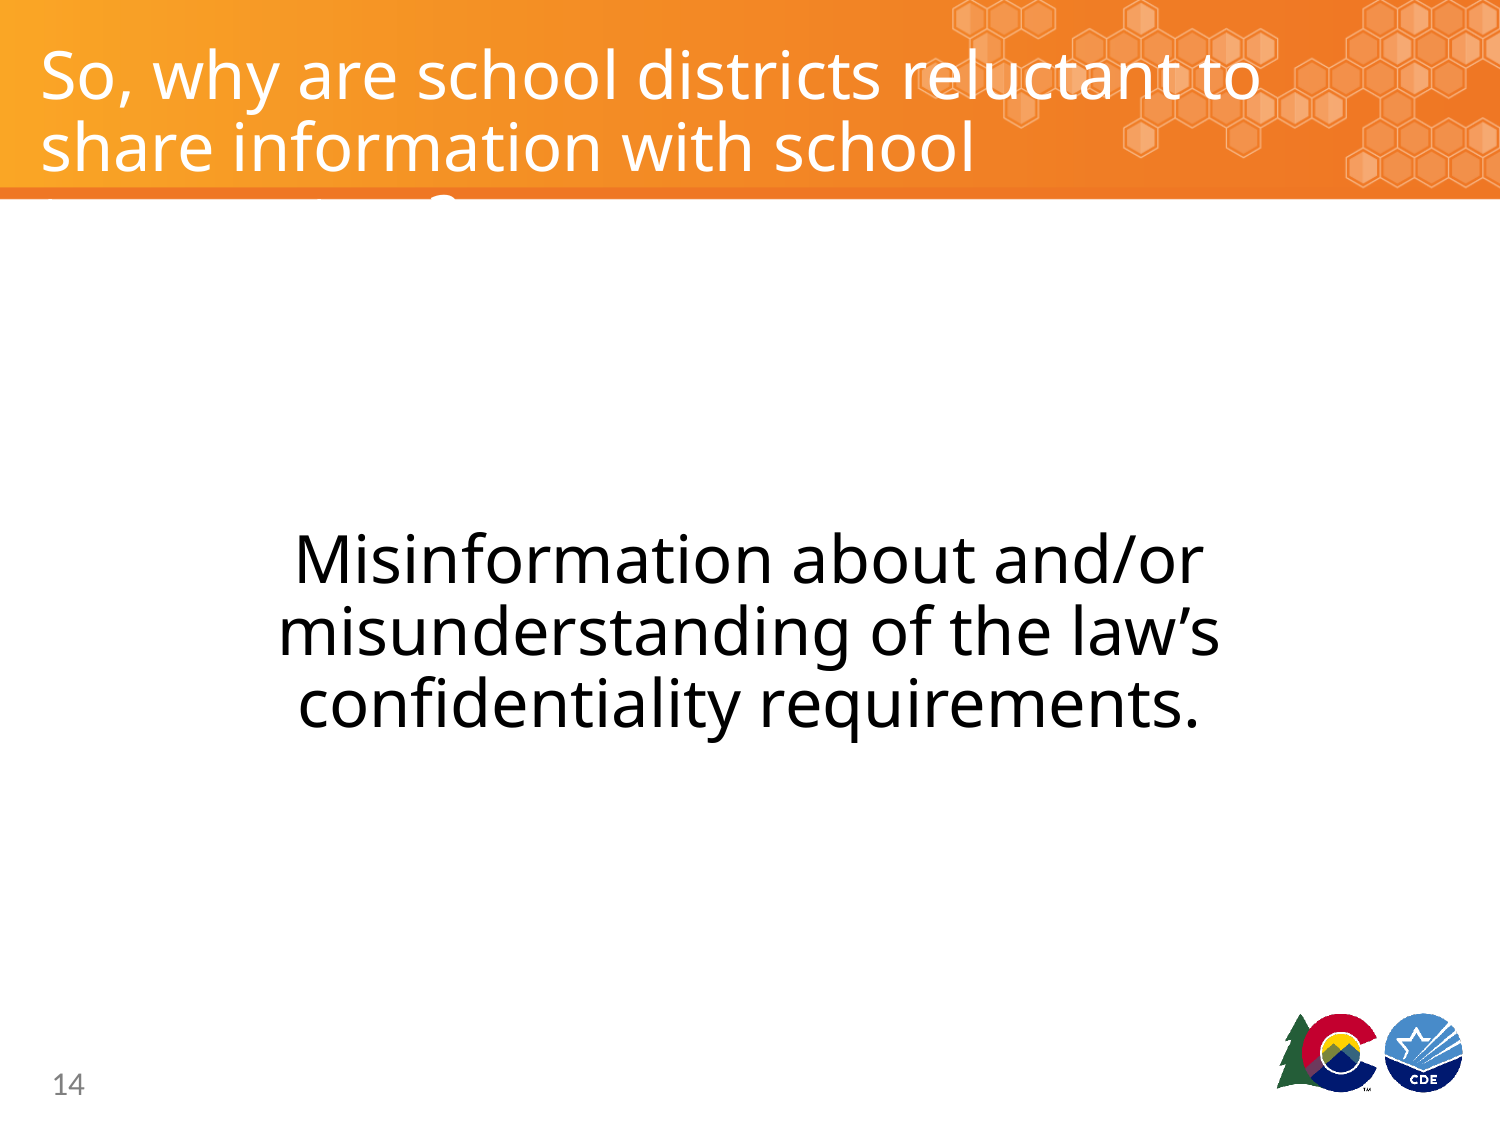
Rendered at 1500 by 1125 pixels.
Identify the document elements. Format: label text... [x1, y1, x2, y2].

title So, why are school districts reluctant to share information with school transporters? [40, 41, 1365, 166]
picture [0, 0, 1500, 200]
picture [1275, 1012, 1463, 1093]
slide_number 14 [36, 1054, 375, 1115]
list Misinformation about and/or misunderstanding of the law’s confidentiality requirements. [103, 239, 1397, 1002]
